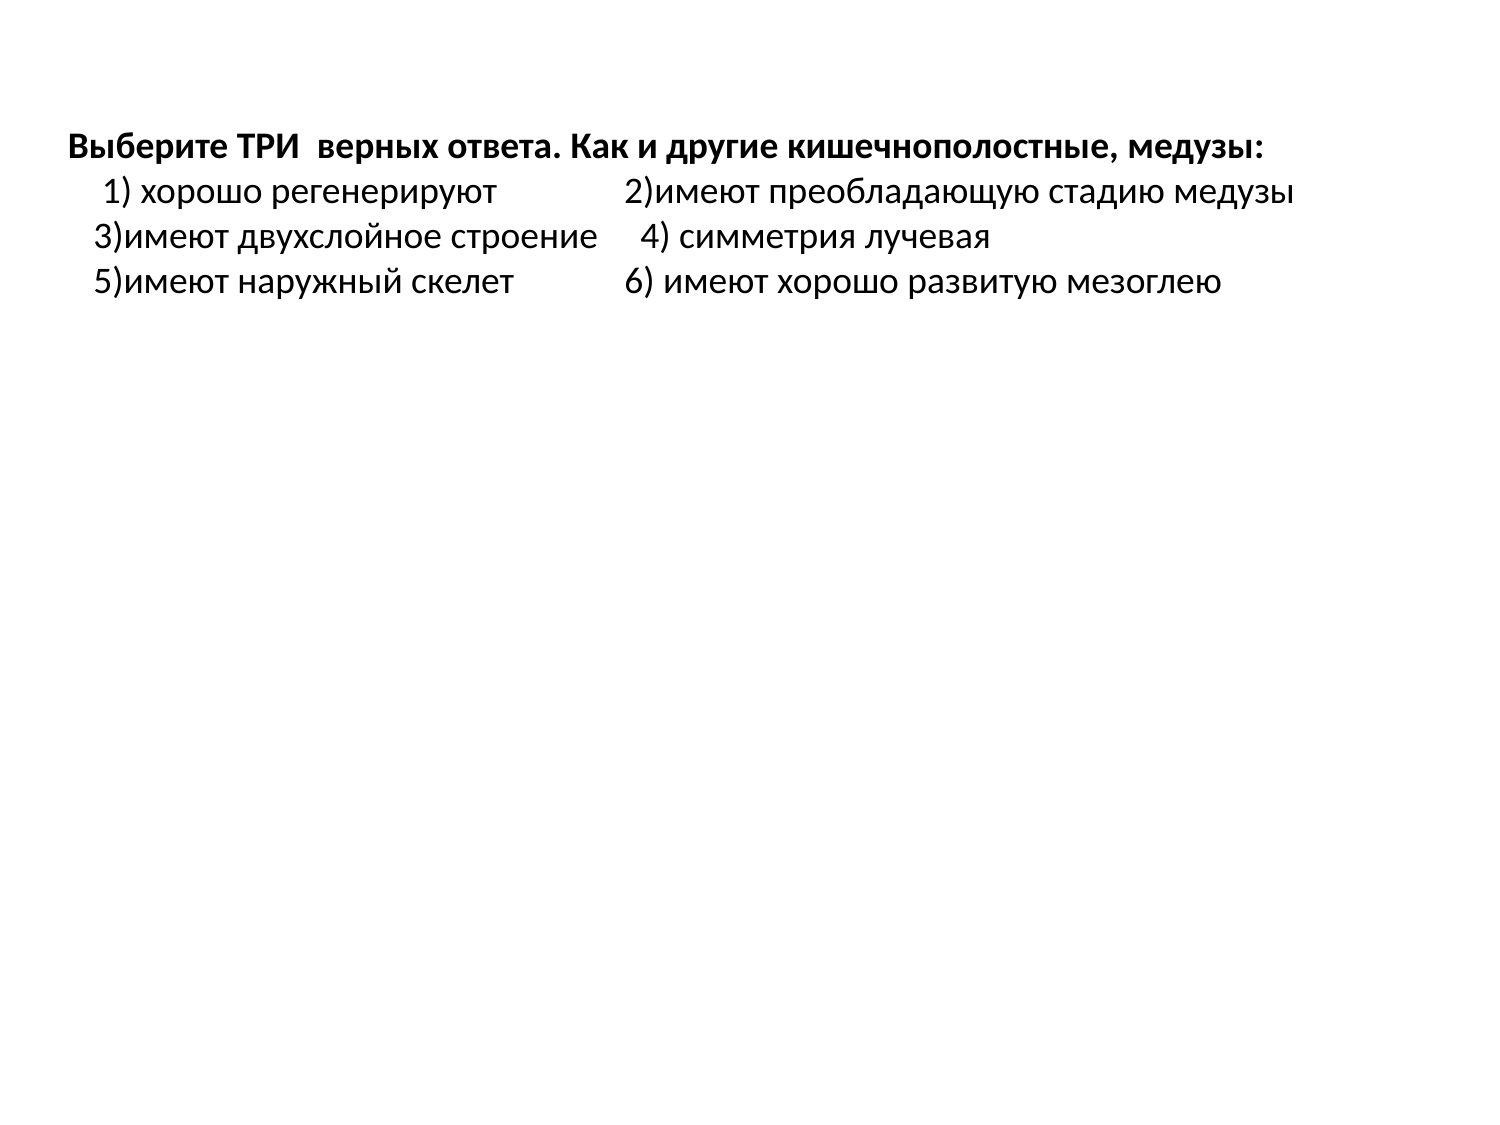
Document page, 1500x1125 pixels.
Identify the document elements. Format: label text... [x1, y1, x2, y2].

text_box Выберите ТРИ верных ответа. Как и другие кишечнополостные, медузы: 1) хорошо регенерируют 2)имеют преобладающую стадию медузы 3)имеют двухслойное строение 4) симметрия лучевая 5)имеют наружный скелет 6) имеют хорошо развитую мезоглею [53, 113, 1436, 309]
